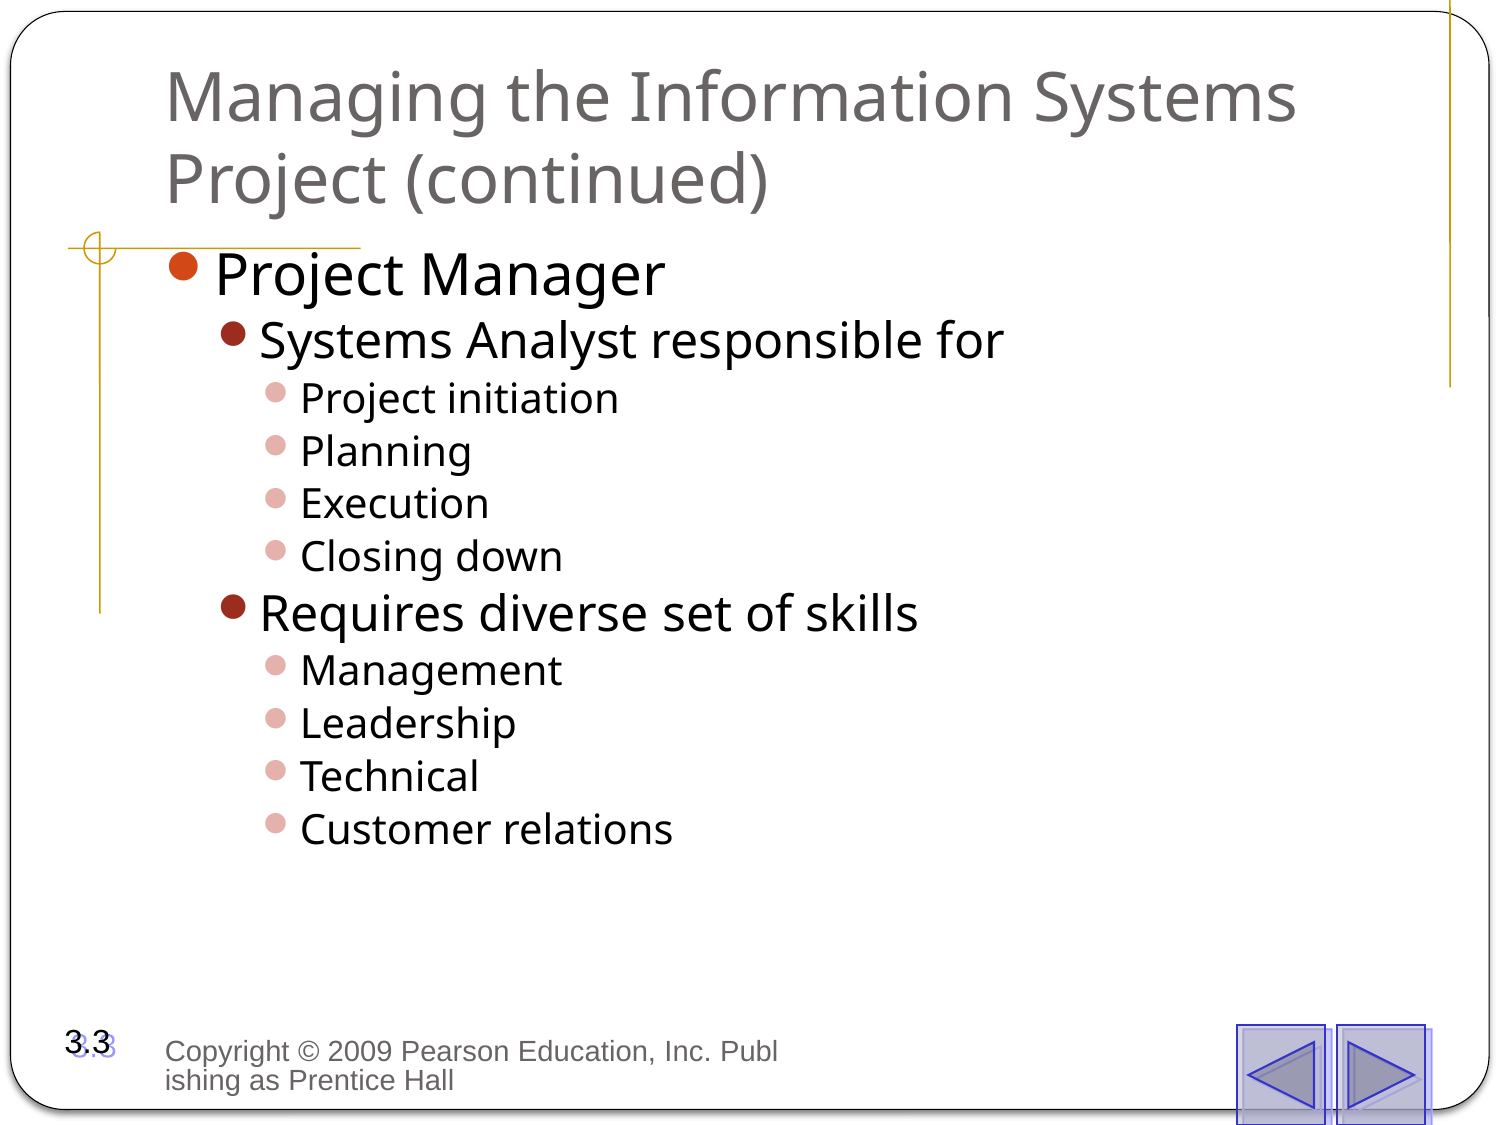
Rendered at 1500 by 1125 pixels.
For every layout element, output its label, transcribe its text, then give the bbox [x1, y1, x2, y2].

list Project Manager Systems Analyst responsible for Project initiation Planning Execution Closing down Requires diverse set of skills Management Leadership Technical Customer relations [150, 237, 1425, 988]
text_box 3.3 [37, 1012, 138, 1107]
footer Copyright © 2009 Pearson Education, Inc. Publishing as Prentice Hall [150, 1012, 800, 1088]
title Managing the Information Systems Project (continued) [150, 45, 1425, 233]
